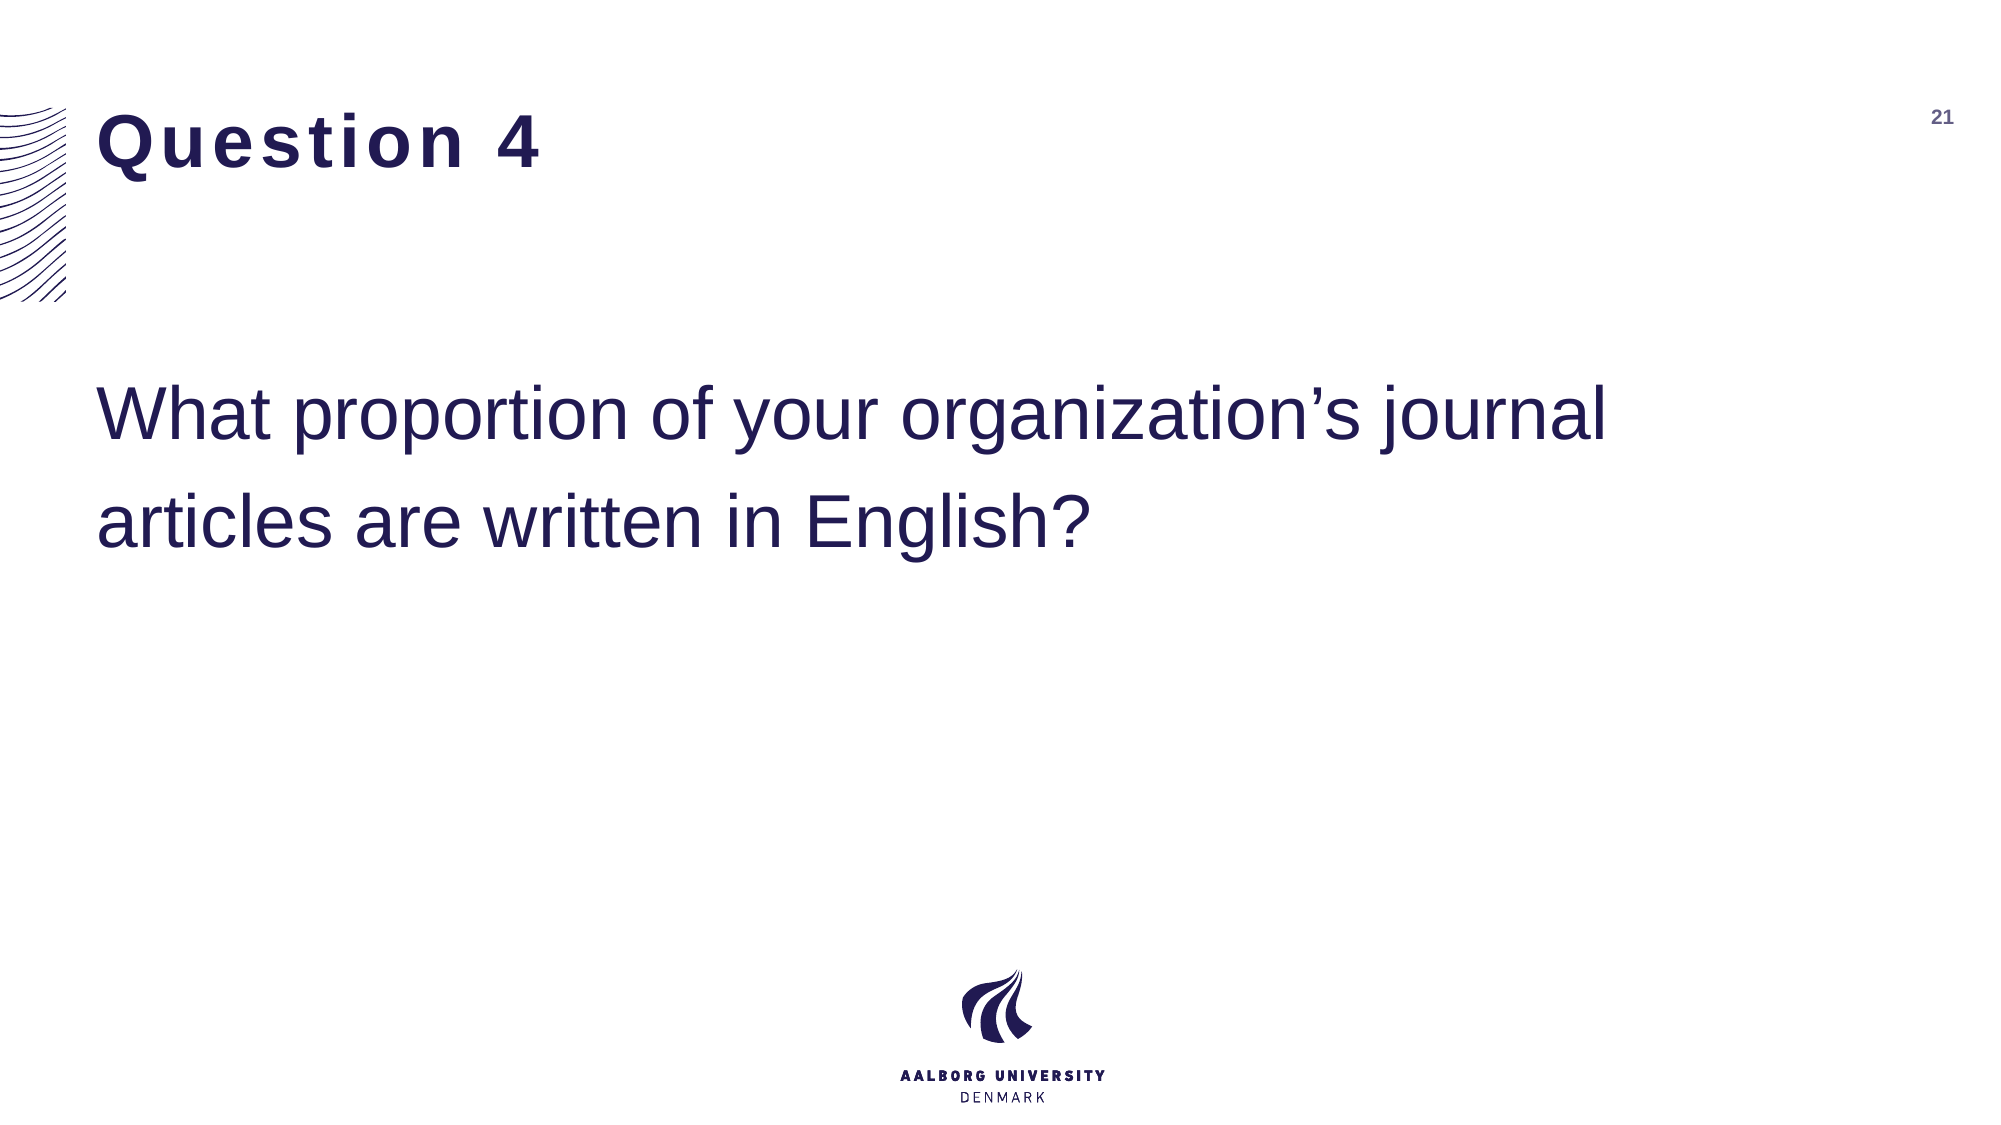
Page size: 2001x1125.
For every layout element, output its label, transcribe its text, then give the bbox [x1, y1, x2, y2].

slide_number 21 [1860, 97, 1954, 135]
list What proportion of your organization’s journal articles are written in English? [96, 338, 1861, 947]
title Question 4 [96, 60, 935, 303]
